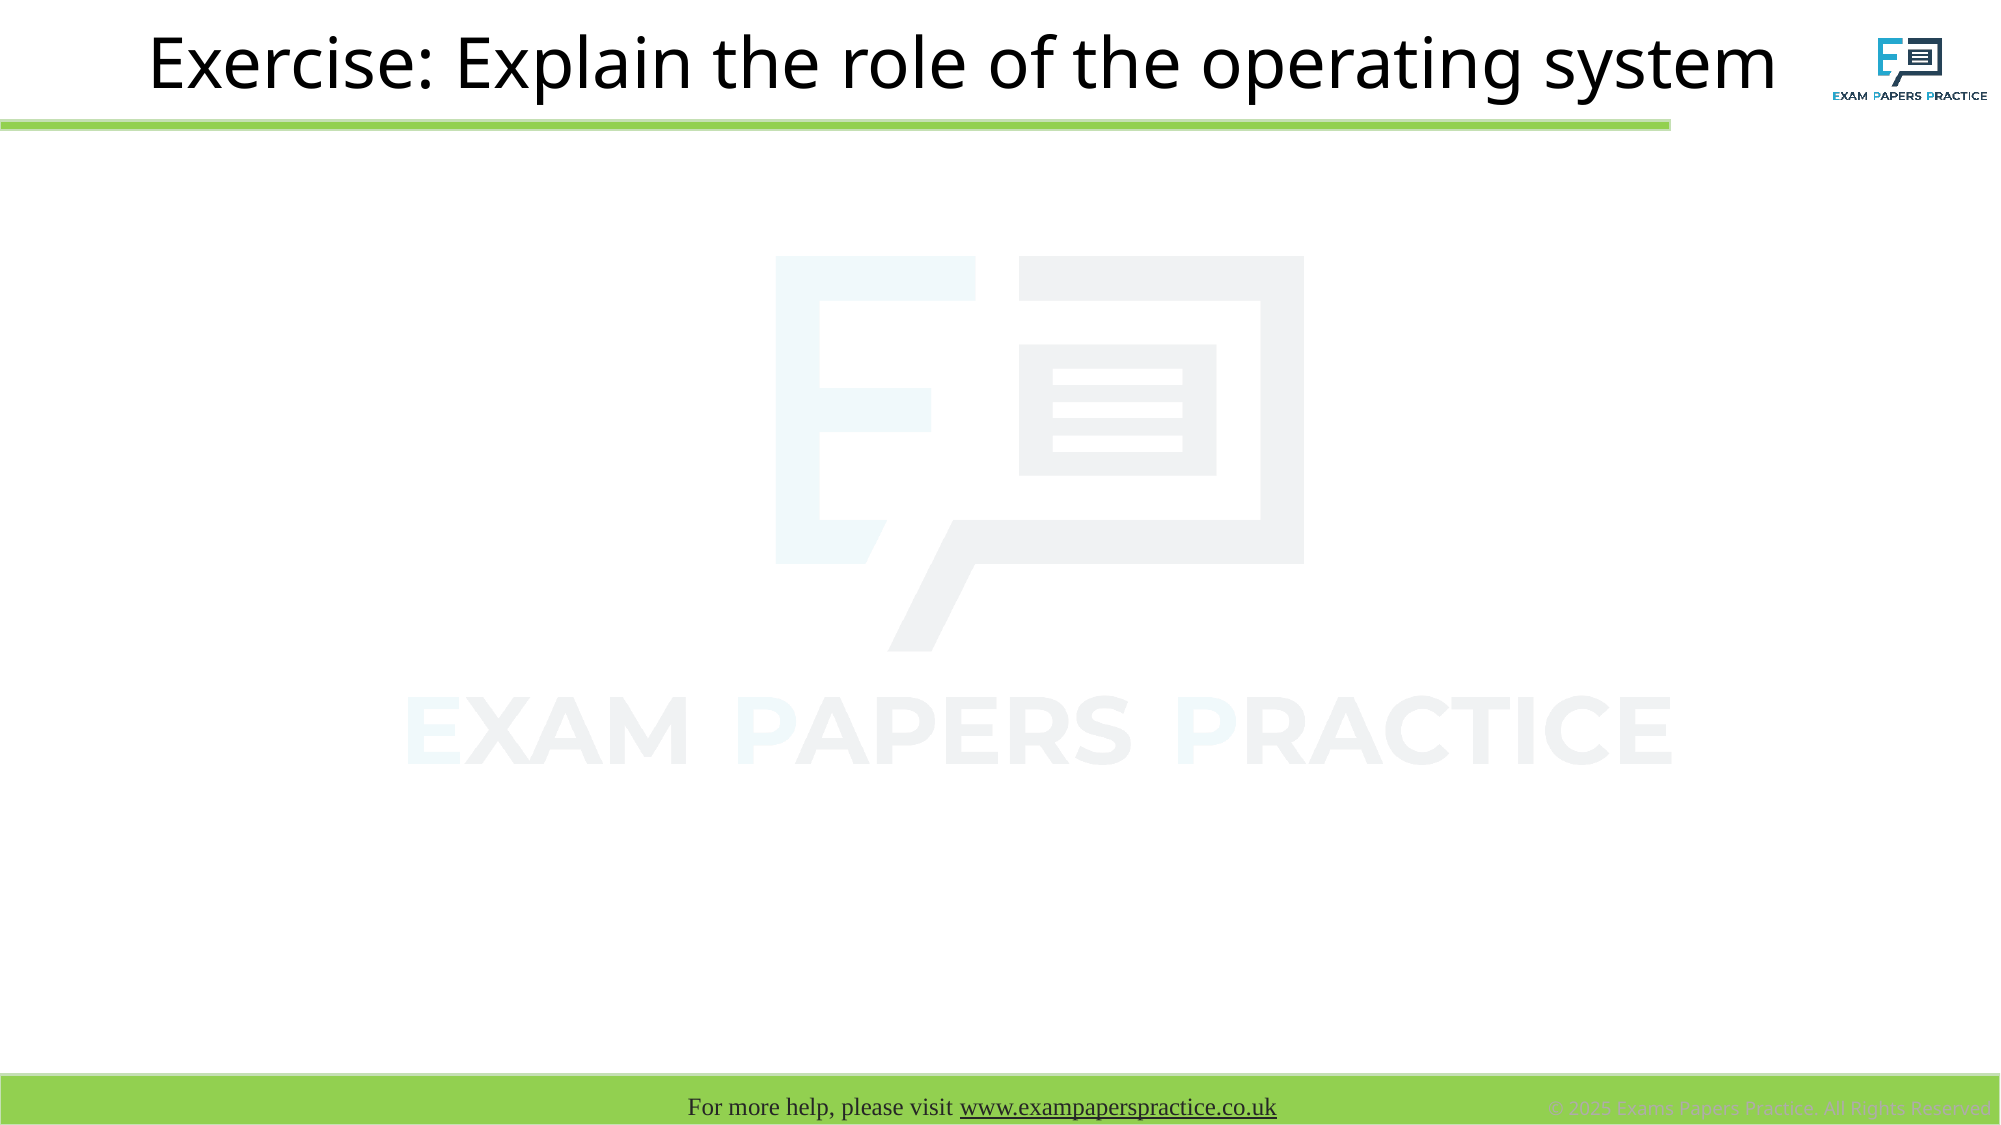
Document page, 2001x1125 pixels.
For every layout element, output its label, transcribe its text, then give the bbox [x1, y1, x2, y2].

title Exercise: Explain the role of the operating system [132, 11, 1858, 121]
